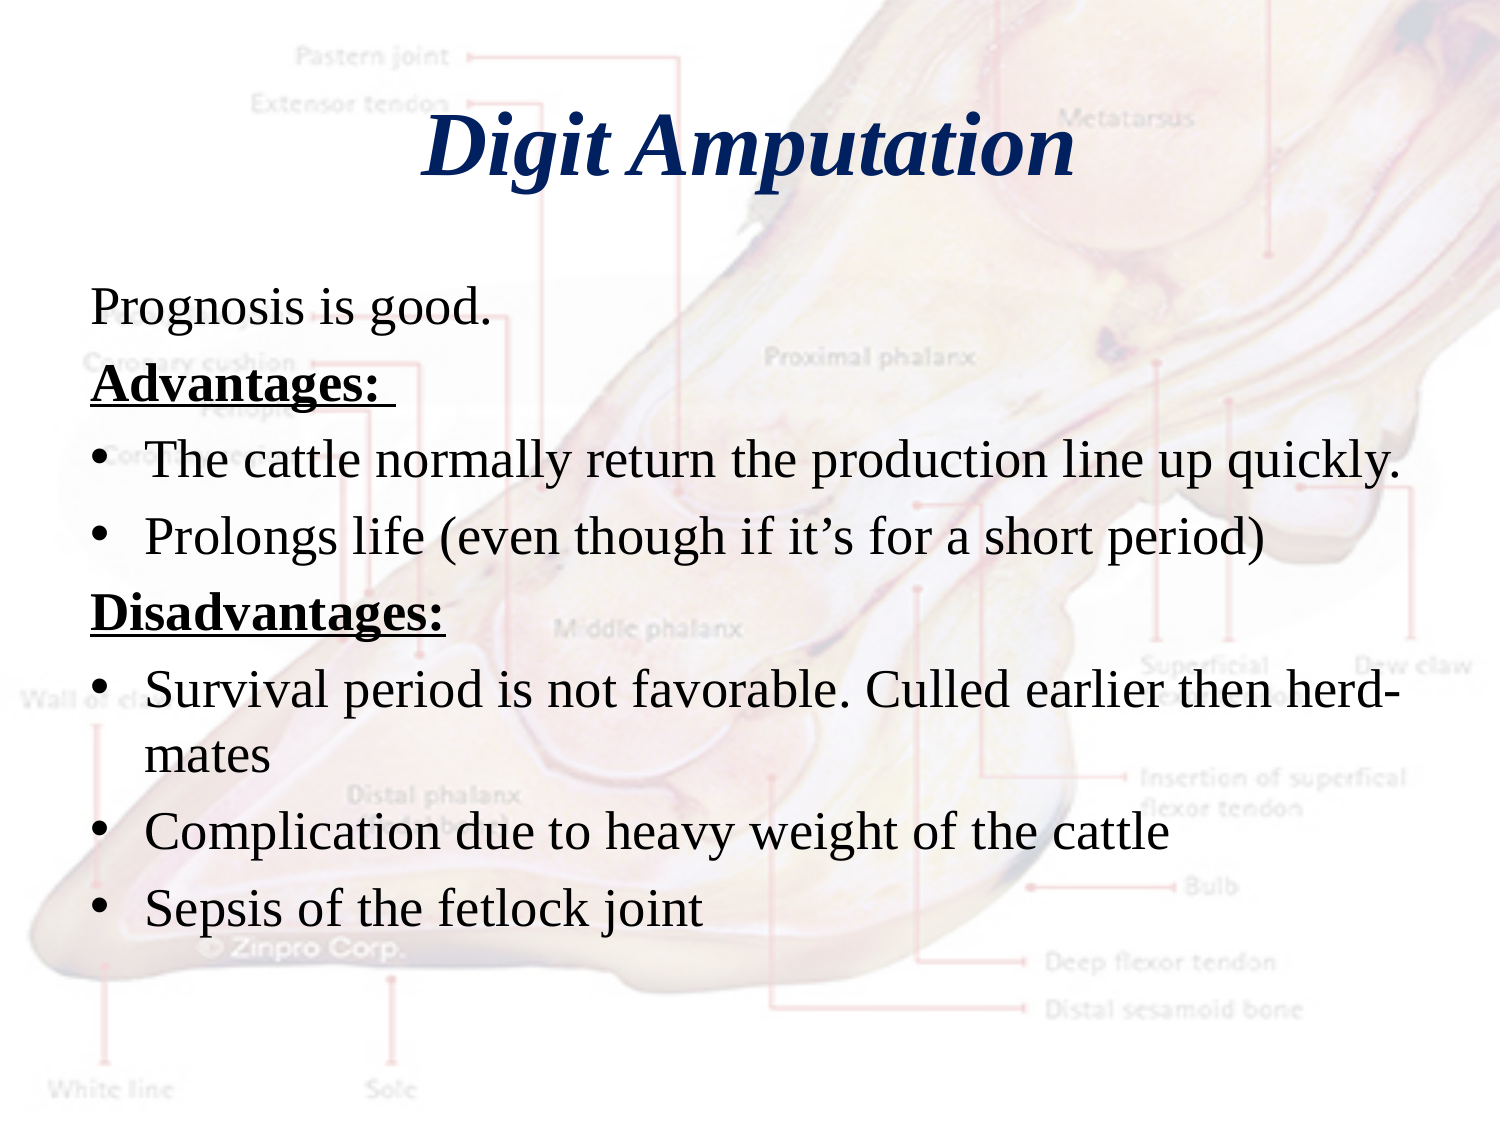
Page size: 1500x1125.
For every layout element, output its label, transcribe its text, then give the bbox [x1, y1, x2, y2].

title Digit Amputation [75, 45, 1425, 233]
list Prognosis is good. Advantages: The cattle normally return the production line up quickly. Prolongs life (even though if it’s for a short period) Disadvantages: Survival period is not favorable. Culled earlier then herd-mates Complication due to heavy weight of the cattle Sepsis of the fetlock joint [75, 262, 1425, 1005]
